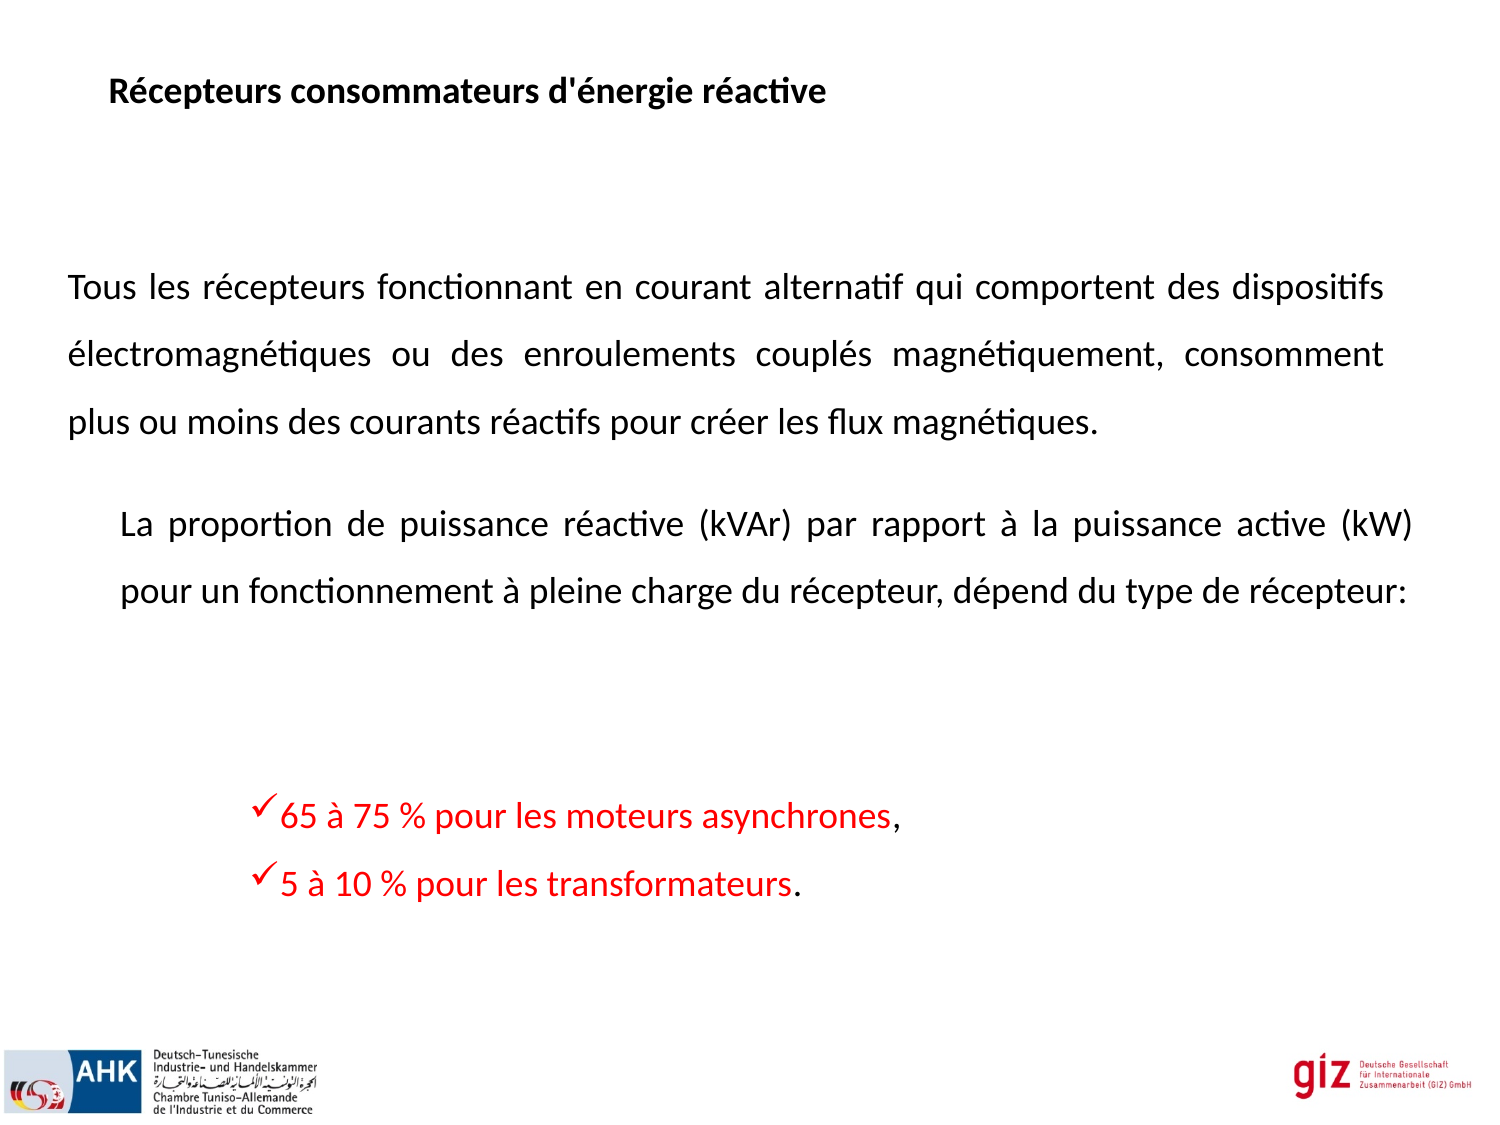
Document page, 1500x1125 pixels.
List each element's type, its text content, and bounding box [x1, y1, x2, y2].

picture [1275, 1031, 1500, 1125]
text_box Tous les récepteurs fonctionnant en courant alternatif qui comportent des dispositifs électromagnétiques ou des enroulements couplés magnétiquement, consomment plus ou moins des courants réactifs pour créer les flux magnétiques. [53, 231, 1401, 449]
picture [3, 1049, 317, 1114]
text_box Récepteurs consommateurs d'énergie réactive [93, 58, 1289, 119]
text_box 65 à 75 % pour les moteurs asynchrones, 5 à 10 % pour les transformateurs. [234, 761, 1161, 912]
text_box La proportion de puissance réactive (kVAr) par rapport à la puissance active (kW) pour un fonctionnement à pleine charge du récepteur, dépend du type de récepteur: [105, 468, 1430, 619]
